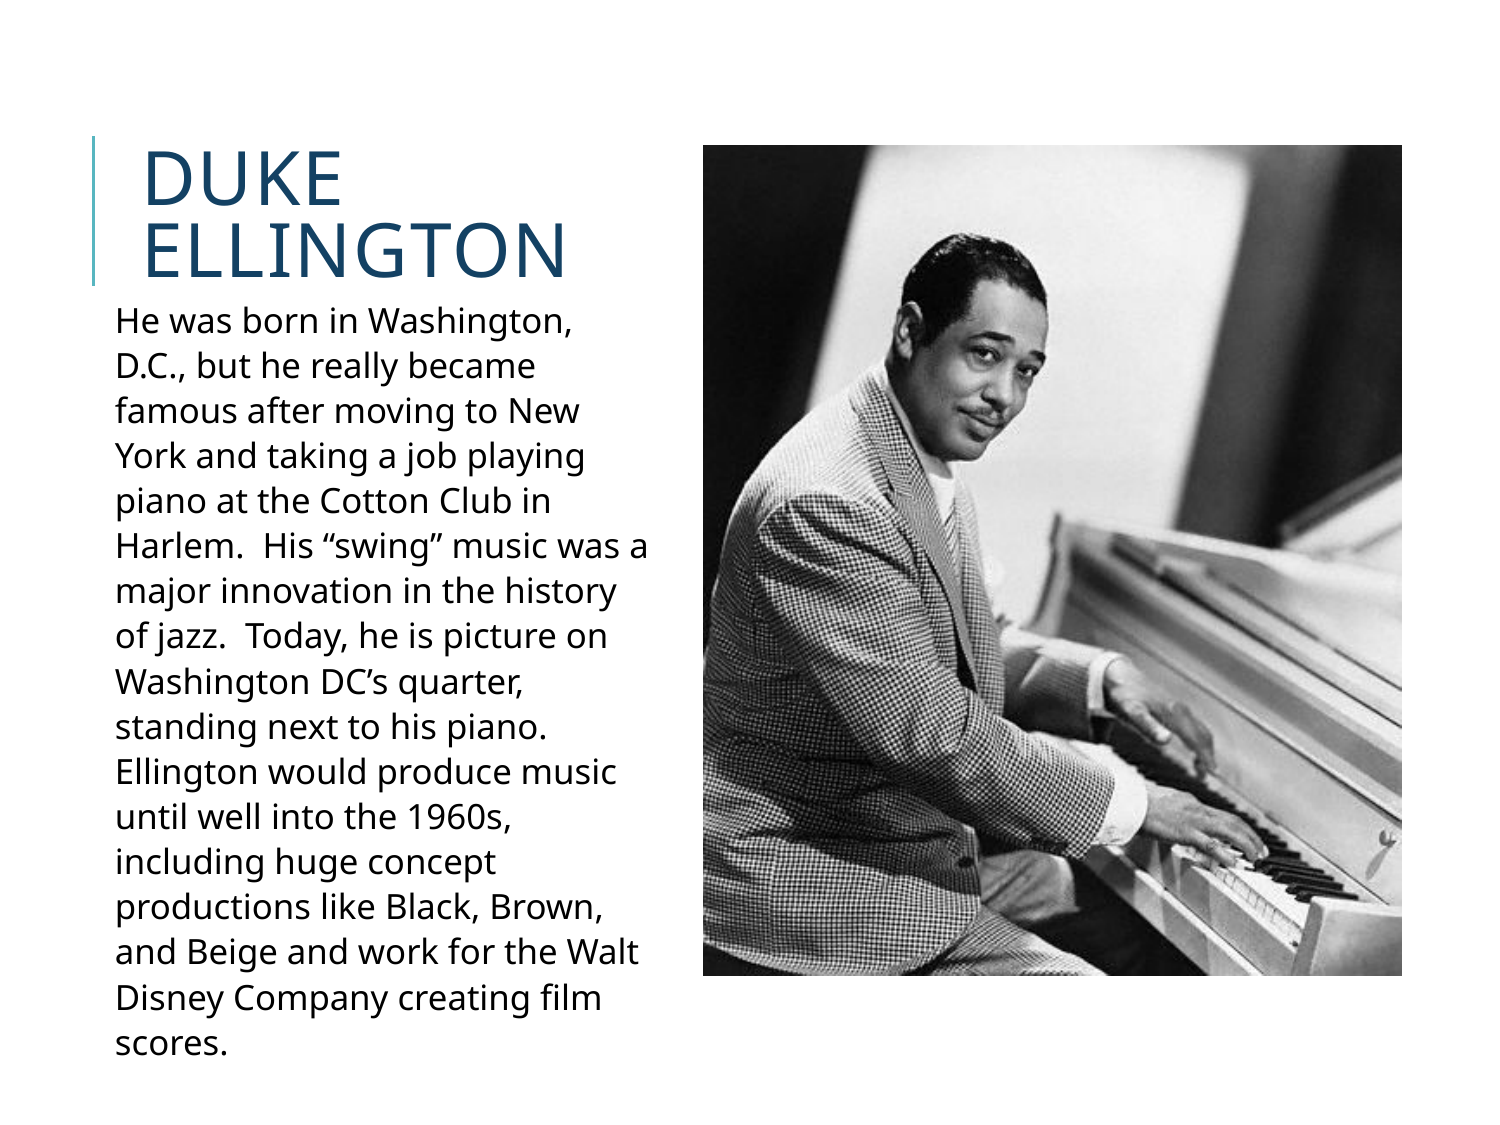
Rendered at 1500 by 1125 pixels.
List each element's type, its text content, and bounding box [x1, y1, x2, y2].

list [702, 144, 1402, 976]
list He was born in Washington, D.C., but he really became famous after moving to New York and taking a job playing piano at the Cotton Club in Harlem. His “swing” music was a major innovation in the history of jazz. Today, he is picture on Washington DC’s quarter, standing next to his piano. Ellington would produce music until well into the 1960s, including huge concept productions like Black, Brown, and Beige and work for the Walt Disney Company creating film scores. [99, 287, 666, 1075]
title DUKE ELLINGTON [126, 77, 666, 287]
